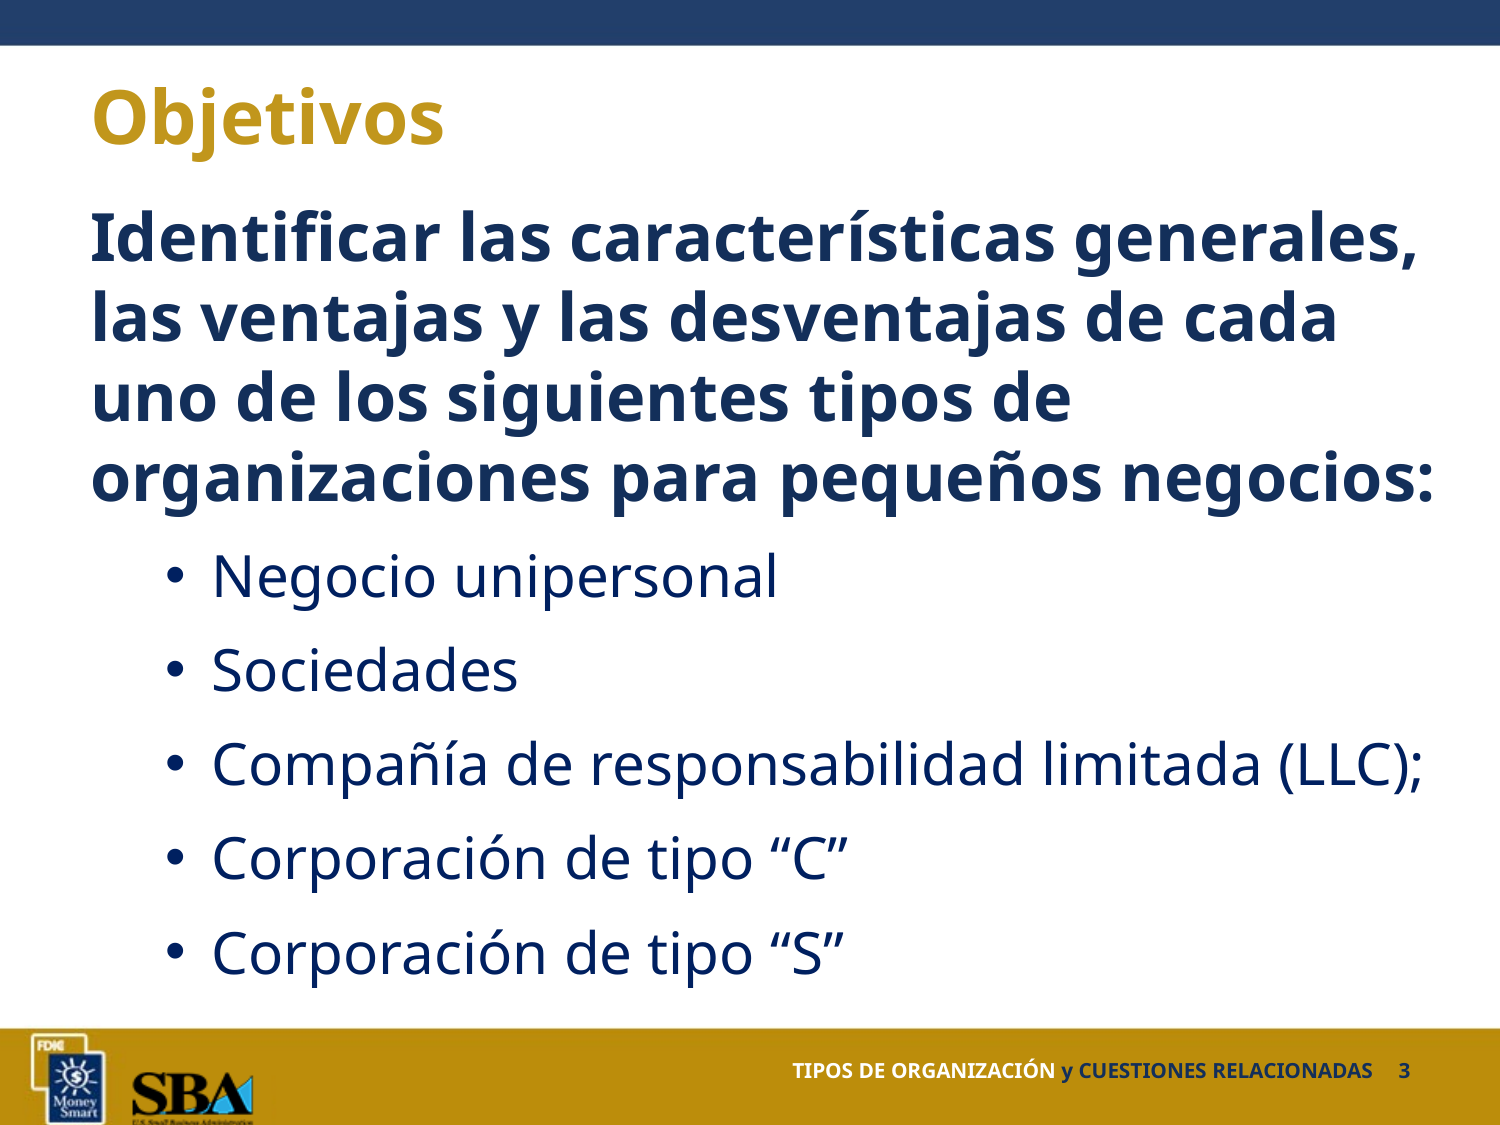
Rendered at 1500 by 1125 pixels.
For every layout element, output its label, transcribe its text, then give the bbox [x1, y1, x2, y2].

title Objetivos [74, 62, 1426, 163]
picture [0, 0, 1500, 1125]
list Identificar las características generales, las ventajas y las desventajas de cada uno de los siguientes tipos de organizaciones para pequeños negocios: Negocio unipersonal Sociedades Compañía de responsabilidad limitada (LLC); Corporación de tipo “C” Corporación de tipo “S” [74, 187, 1476, 1013]
